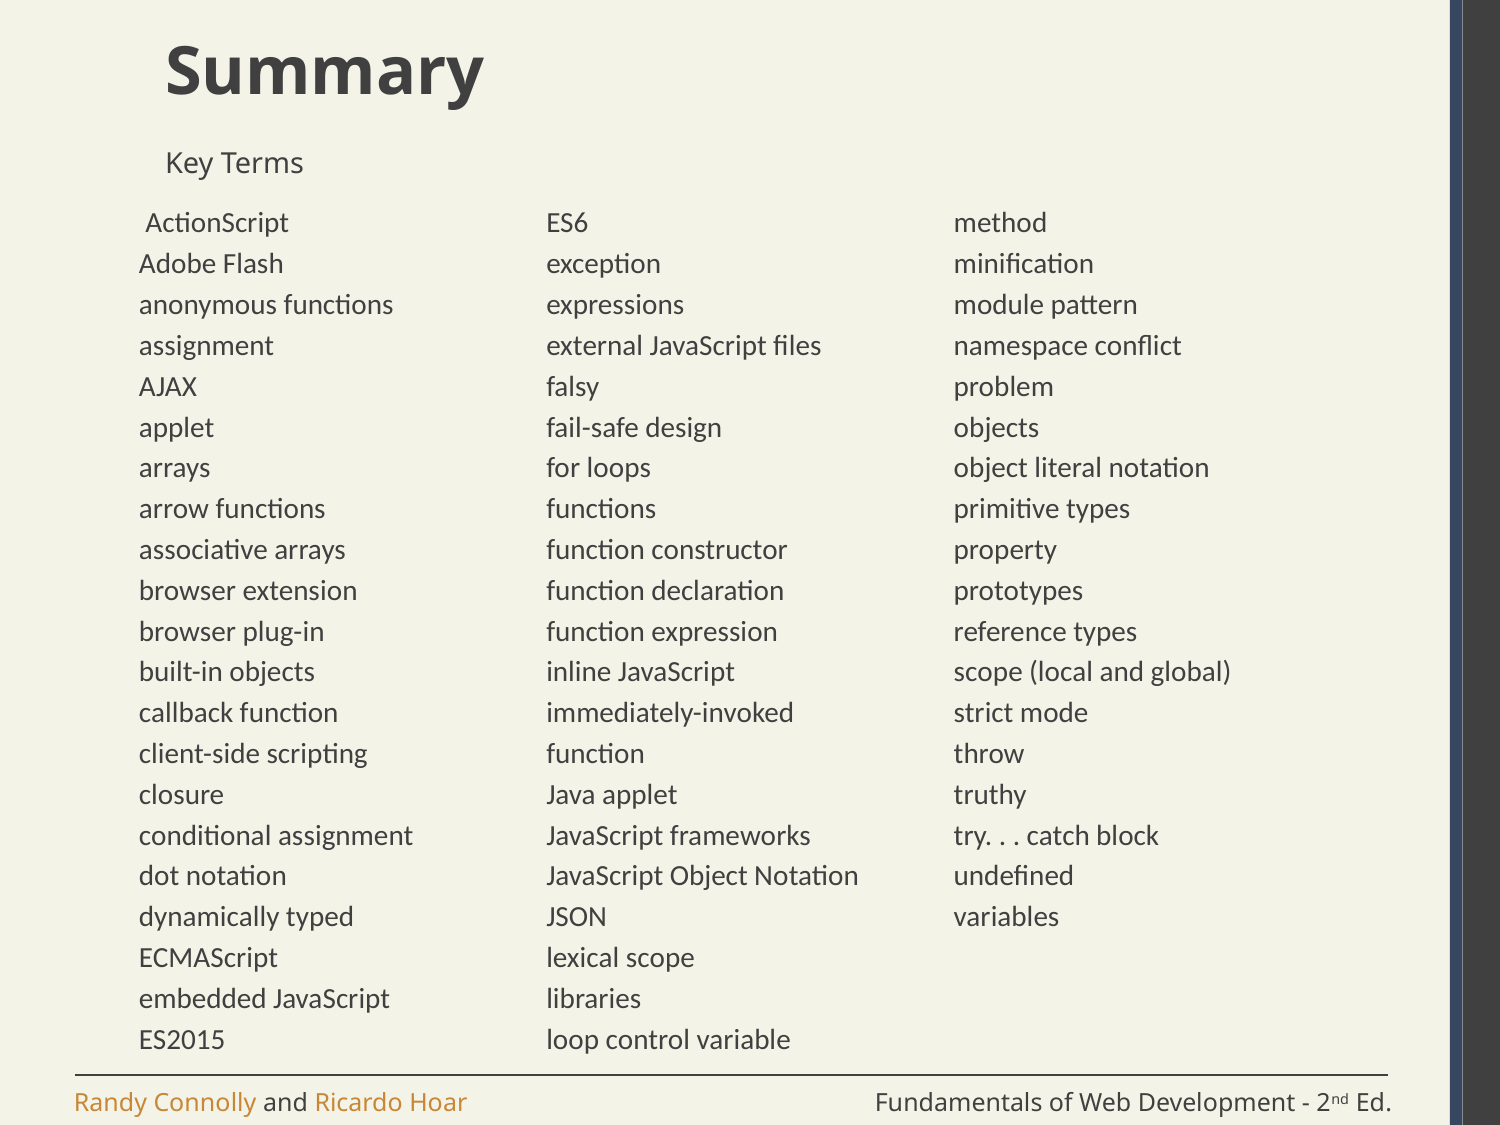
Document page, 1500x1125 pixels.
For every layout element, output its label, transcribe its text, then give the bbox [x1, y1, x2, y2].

list ActionScript Adobe Flash anonymous functions assignment AJAX applet arrays arrow functions associative arrays browser extension browser plug-in built-in objects callback function client-side scripting closure conditional assignment dot notation dynamically typed ECMAScript embedded JavaScript ES2015 ES6 exception expressions external JavaScript files falsy fail-safe design for loops functions function constructor function declaration function expression inline JavaScript immediately-invoked function Java applet JavaScript frameworks JavaScript Object Notation JSON lexical scope libraries loop control variable method minification module pattern namespace conflict problem objects object literal notation primitive types property prototypes reference types scope (local and global) strict mode throw truthy try. . . catch block undefined variables [123, 196, 1376, 1071]
list Key Terms [150, 137, 1200, 188]
title Summary [150, 20, 1425, 188]
